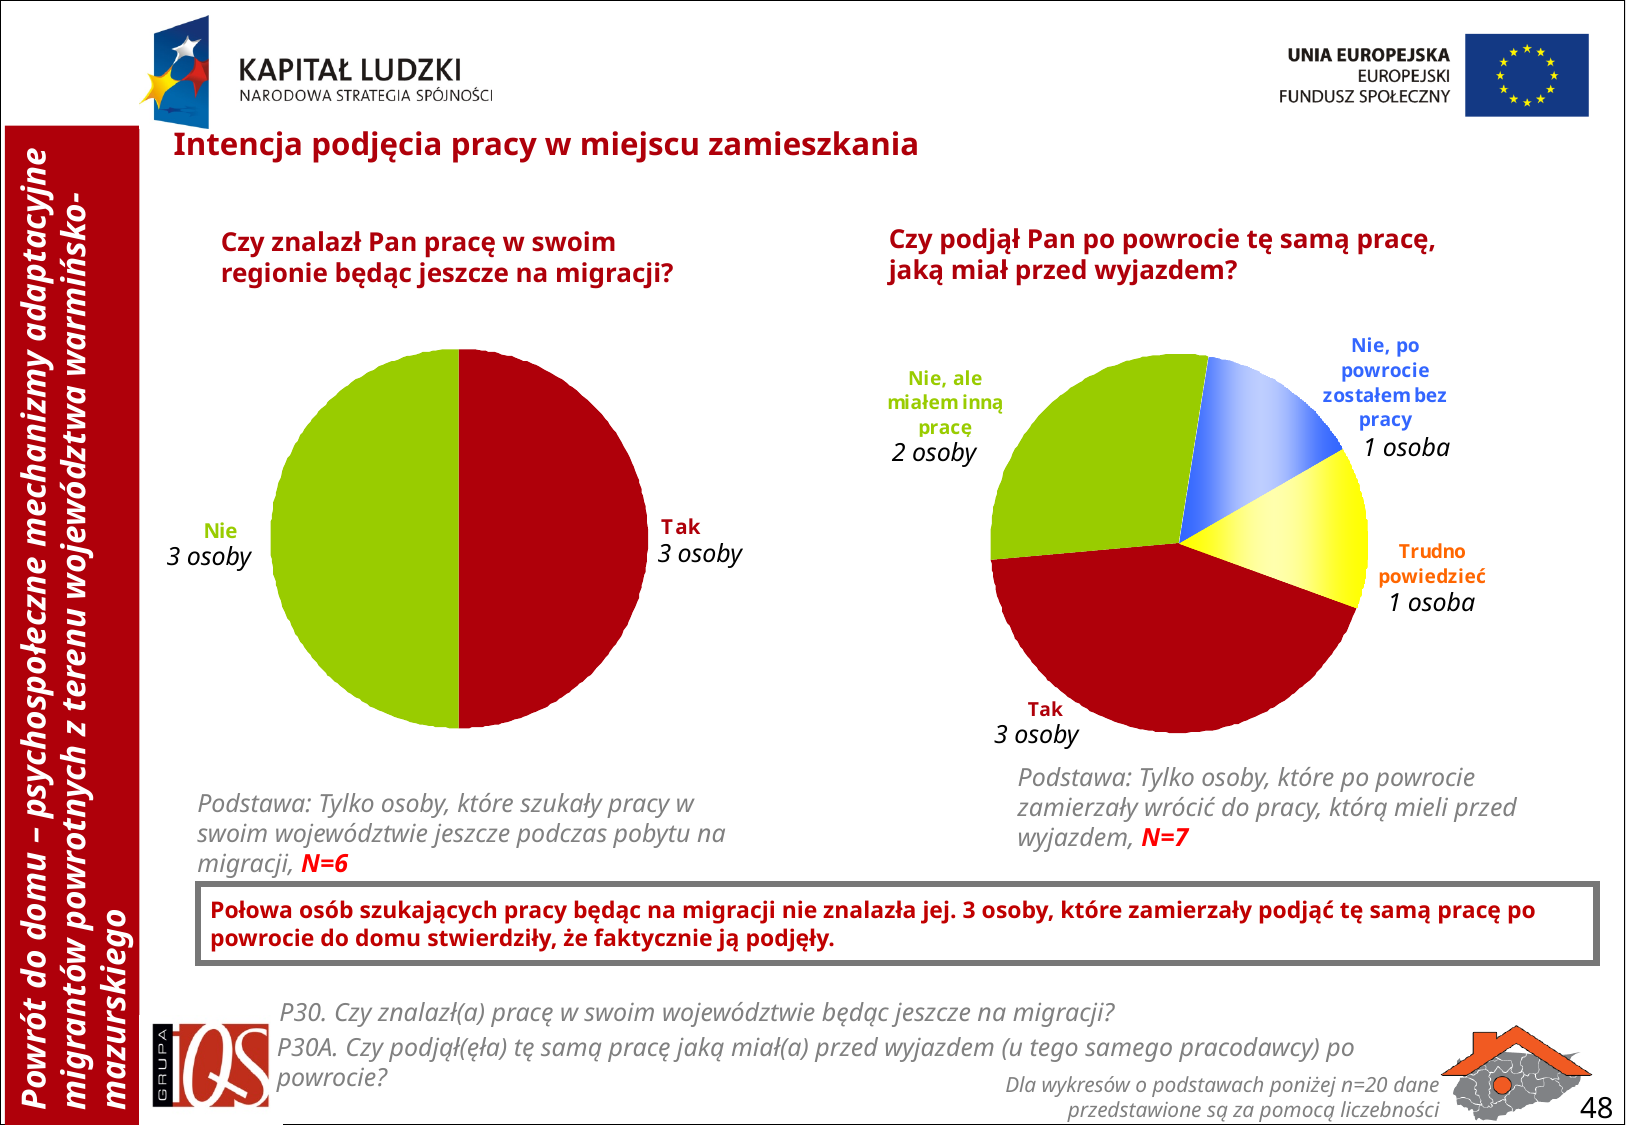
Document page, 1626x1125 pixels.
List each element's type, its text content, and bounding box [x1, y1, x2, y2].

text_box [106, 297, 872, 795]
picture [1438, 1023, 1594, 1082]
text_box Intencja podjęcia pracy w miejscu zamieszkania [167, 123, 1625, 162]
text_box P30. Czy znalazł(a) pracę w swoim województwie będąc jeszcze na migracji? [273, 996, 1446, 1027]
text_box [809, 302, 1575, 800]
text_box Czy podjął Pan po powrocie tę samą pracę, jaką miał przed wyjazdem? [882, 222, 1504, 286]
text_box Połowa osób szukających pracy będąc na migracji nie znalazła jej. 3 osoby, które zamierzały podjąć tę samą pracę po powrocie do domu stwierdziły, że faktycznie ją podjęły. [198, 884, 1597, 963]
text_box Czy znalazł Pan pracę w swoim regionie będąc jeszcze na migracji? [214, 225, 694, 289]
picture [1250, 7, 1617, 123]
text_box Podstawa: Tylko osoby, które po powrocie zamierzały wrócić do pracy, którą mieli przed wyjazdem, N=7 [1011, 761, 1586, 852]
text_box P30A. Czy podjął(ęła) tę samą pracę jaką miał(a) przed wyjazdem (u tego samego pracodawcy) po powrocie? [271, 1031, 1443, 1092]
slide_number 48 [1249, 1082, 1625, 1125]
picture [139, 15, 492, 129]
text_box Dla wykresów o podstawach poniżej n=20 dane przedstawione są za pomocą liczebności [976, 1071, 1446, 1122]
text_box Podstawa: Tylko osoby, które szukały pracy w swoim województwie jeszcze podczas pobytu na migracji, N=6 [191, 802, 766, 878]
picture [139, 1015, 283, 1125]
